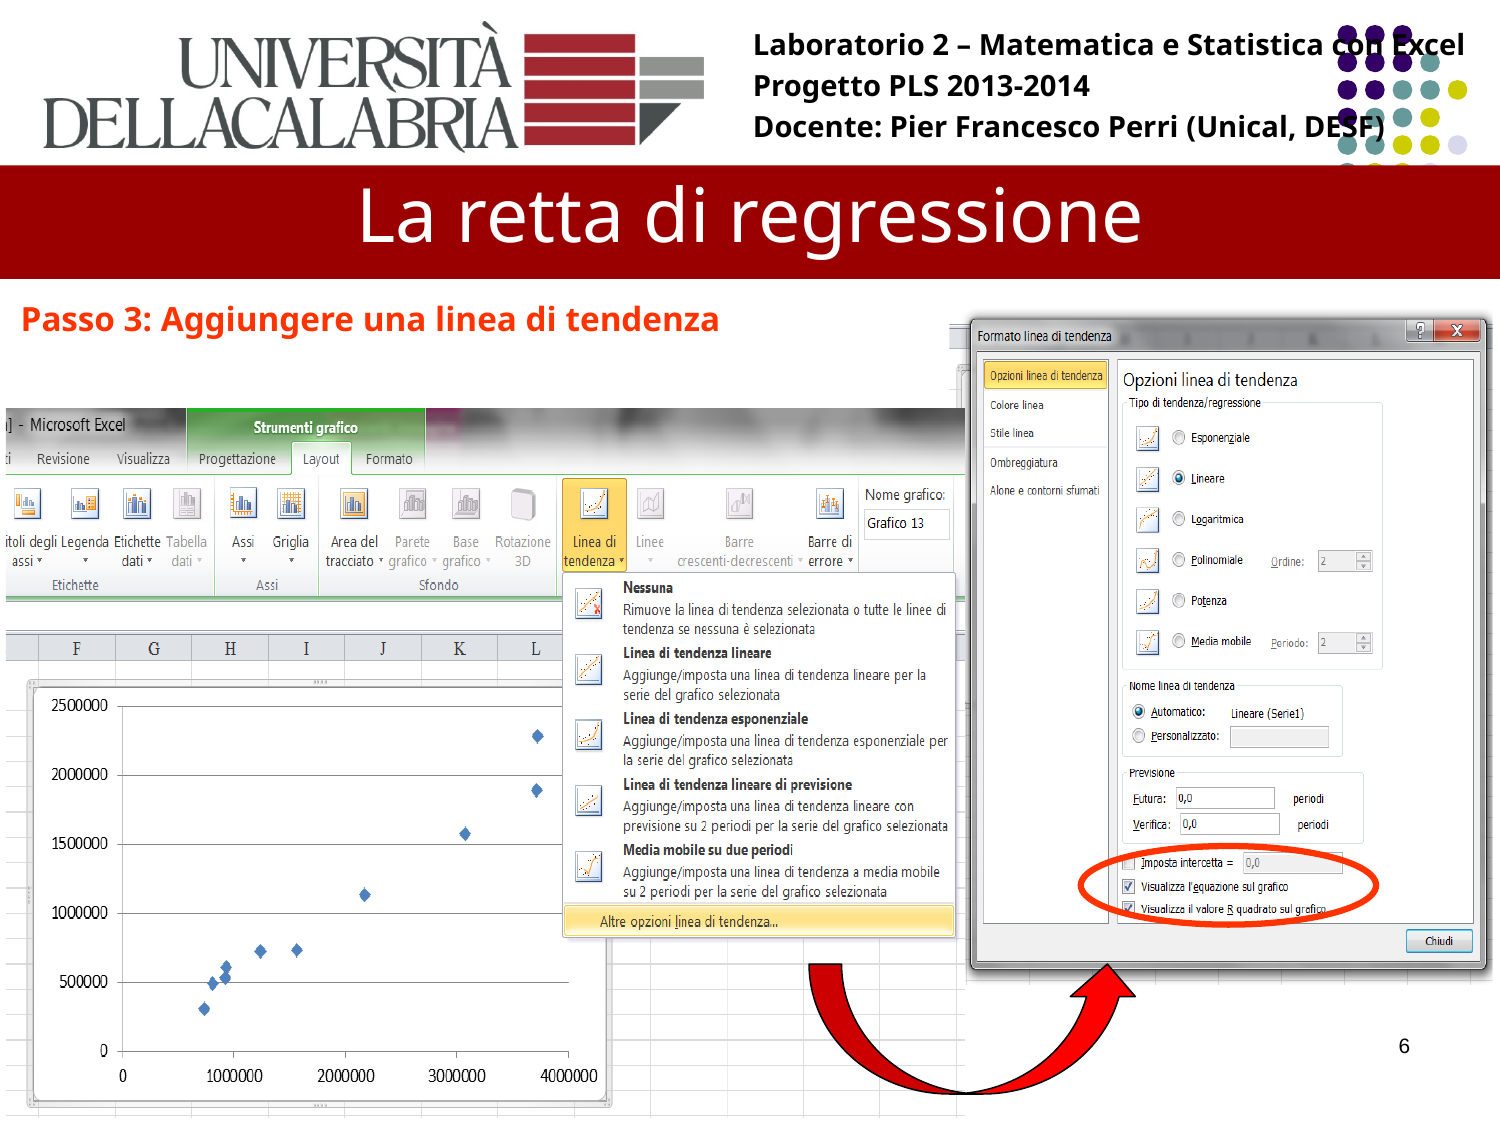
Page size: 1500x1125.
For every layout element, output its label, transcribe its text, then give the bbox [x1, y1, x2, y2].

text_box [0, 21, 1500, 280]
text_box Passo 3: Aggiungere una linea di tendenza [5, 290, 750, 346]
slide_number 6 [1074, 1024, 1426, 1101]
picture [5, 302, 1493, 1118]
text_box [970, 993, 1136, 1094]
